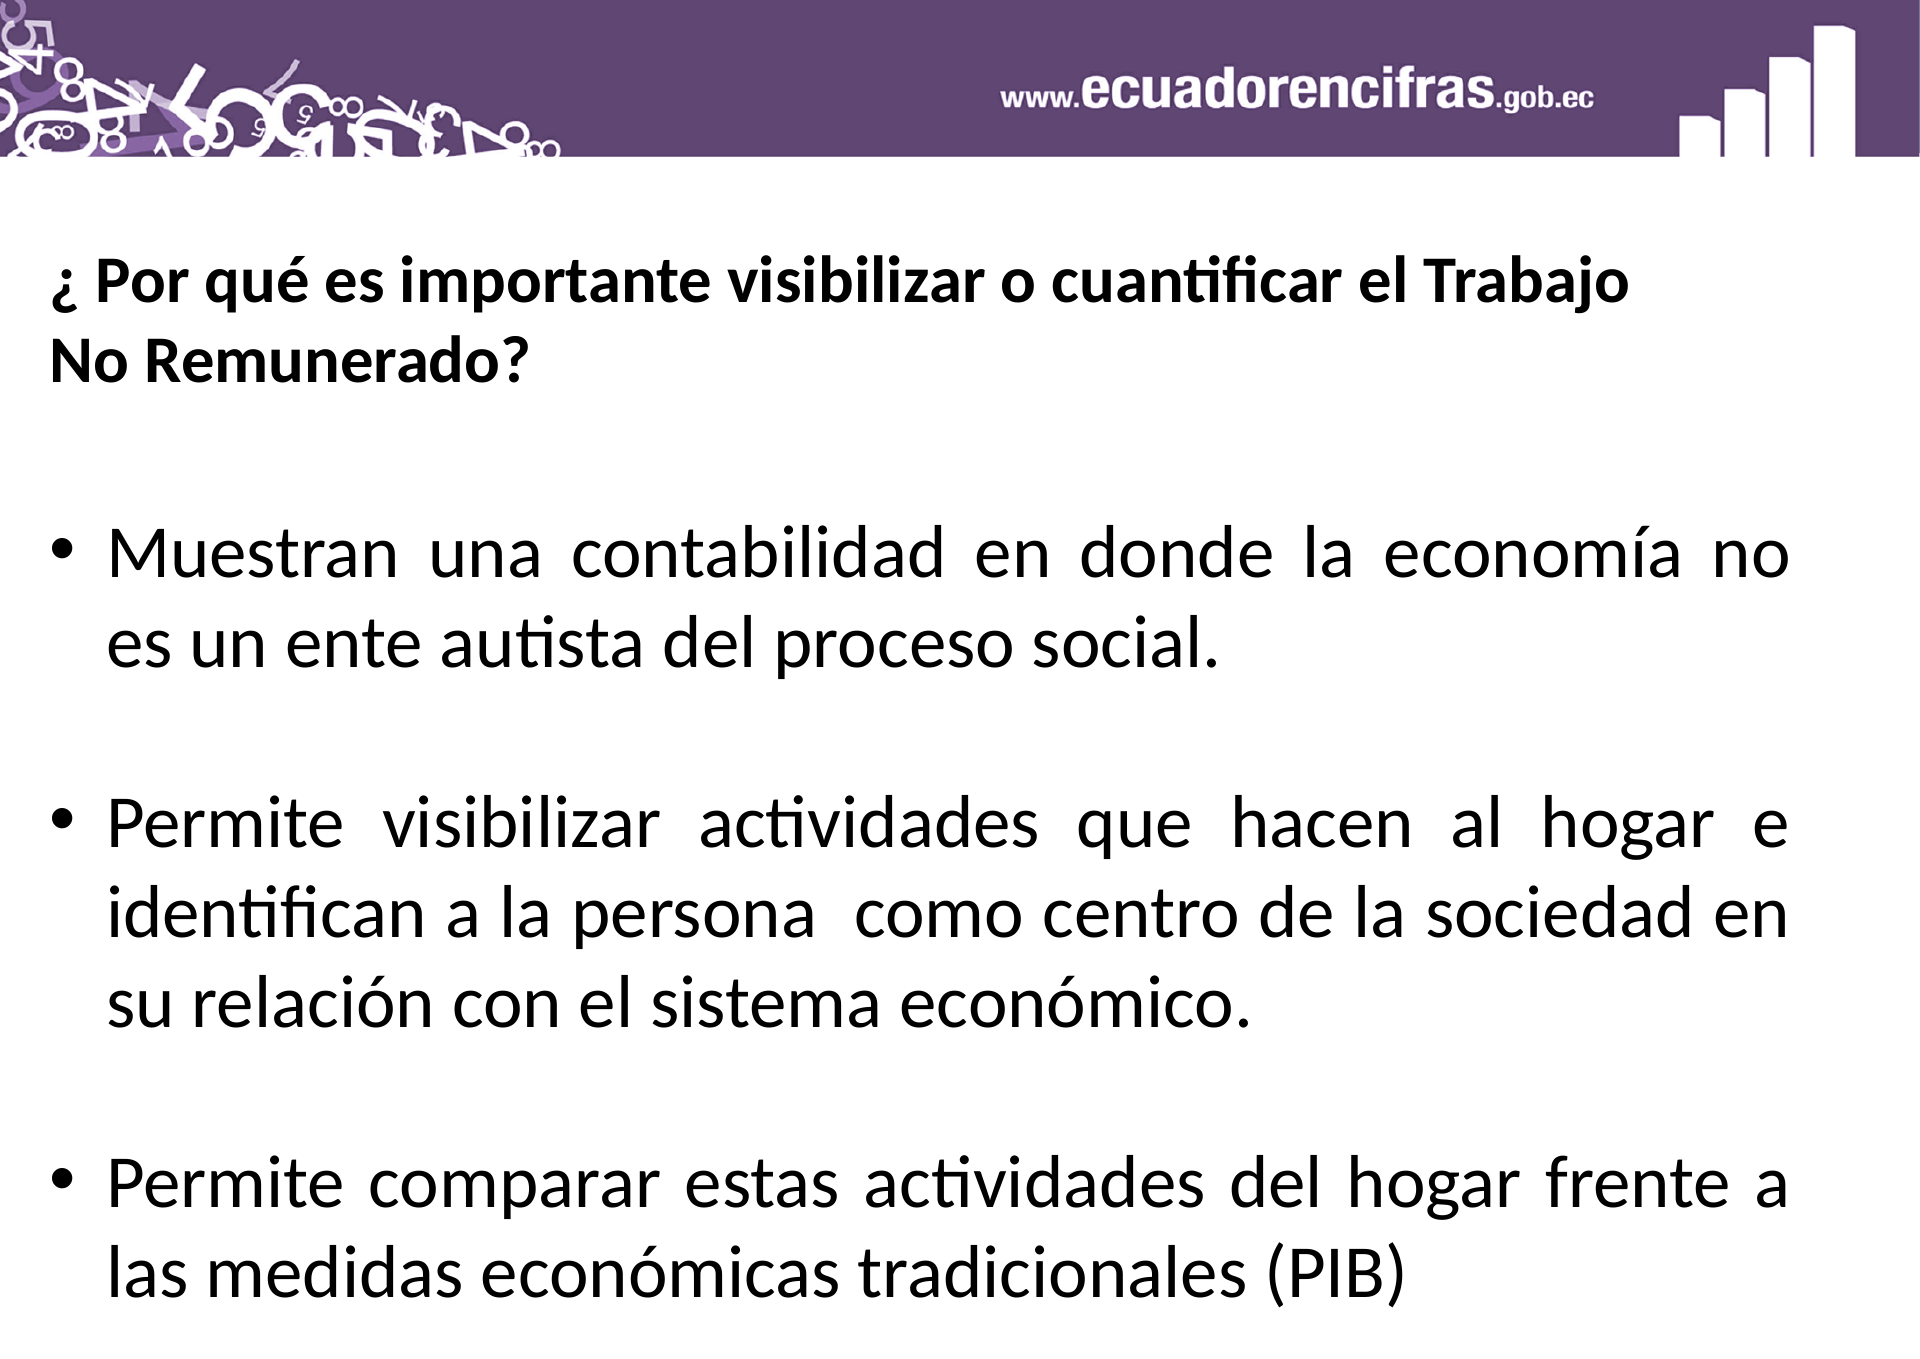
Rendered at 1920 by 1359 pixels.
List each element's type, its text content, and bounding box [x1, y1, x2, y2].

picture [0, 0, 1920, 1359]
text_box [95, 0, 1824, 172]
text_box ¿ Por qué es importante visibilizar o cuantificar el Trabajo No Remunerado? [34, 228, 1740, 404]
text_box Muestran una contabilidad en donde la economía no es un ente autista del proceso social. Permite visibilizar actividades que hacen al hogar e identifican a la persona como centro de la sociedad en su relación con el sistema económico. Permite comparar estas actividades del hogar frente a las medidas económicas tradicionales (PIB) [34, 405, 1807, 1359]
